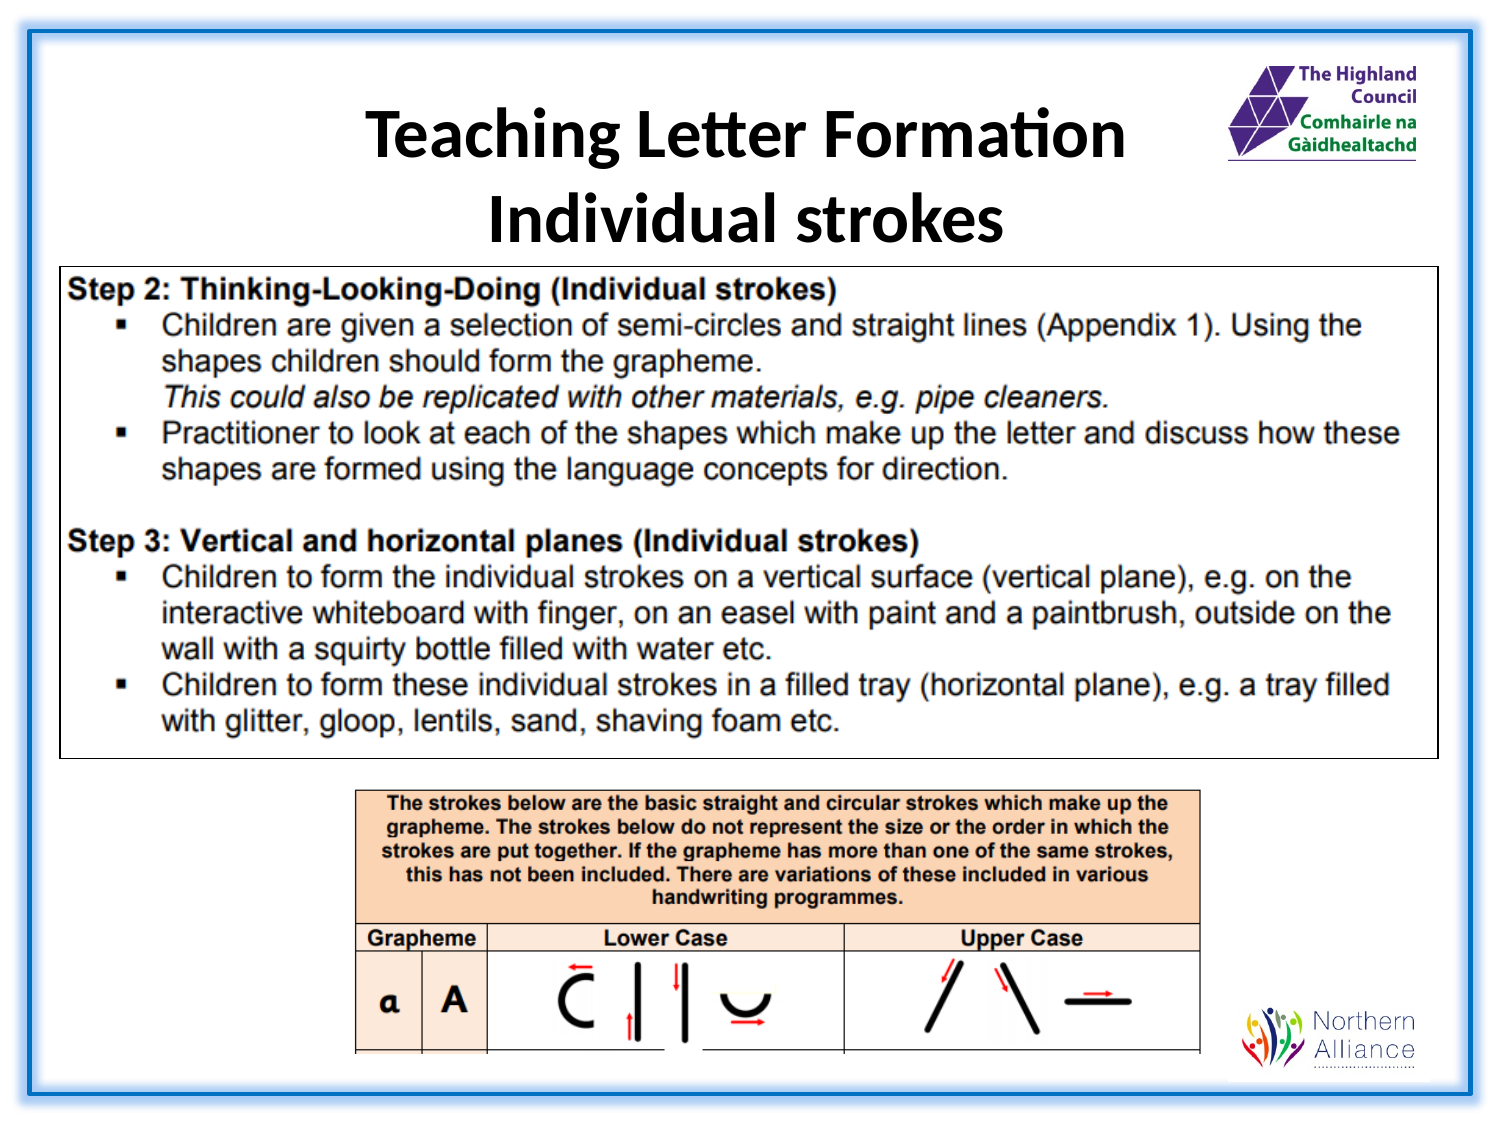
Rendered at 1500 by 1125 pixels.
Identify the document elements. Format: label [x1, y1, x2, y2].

picture [1227, 987, 1430, 1082]
text_box [27, 29, 1473, 1096]
picture [1227, 66, 1416, 162]
picture [348, 785, 1209, 1054]
picture [60, 266, 1438, 758]
